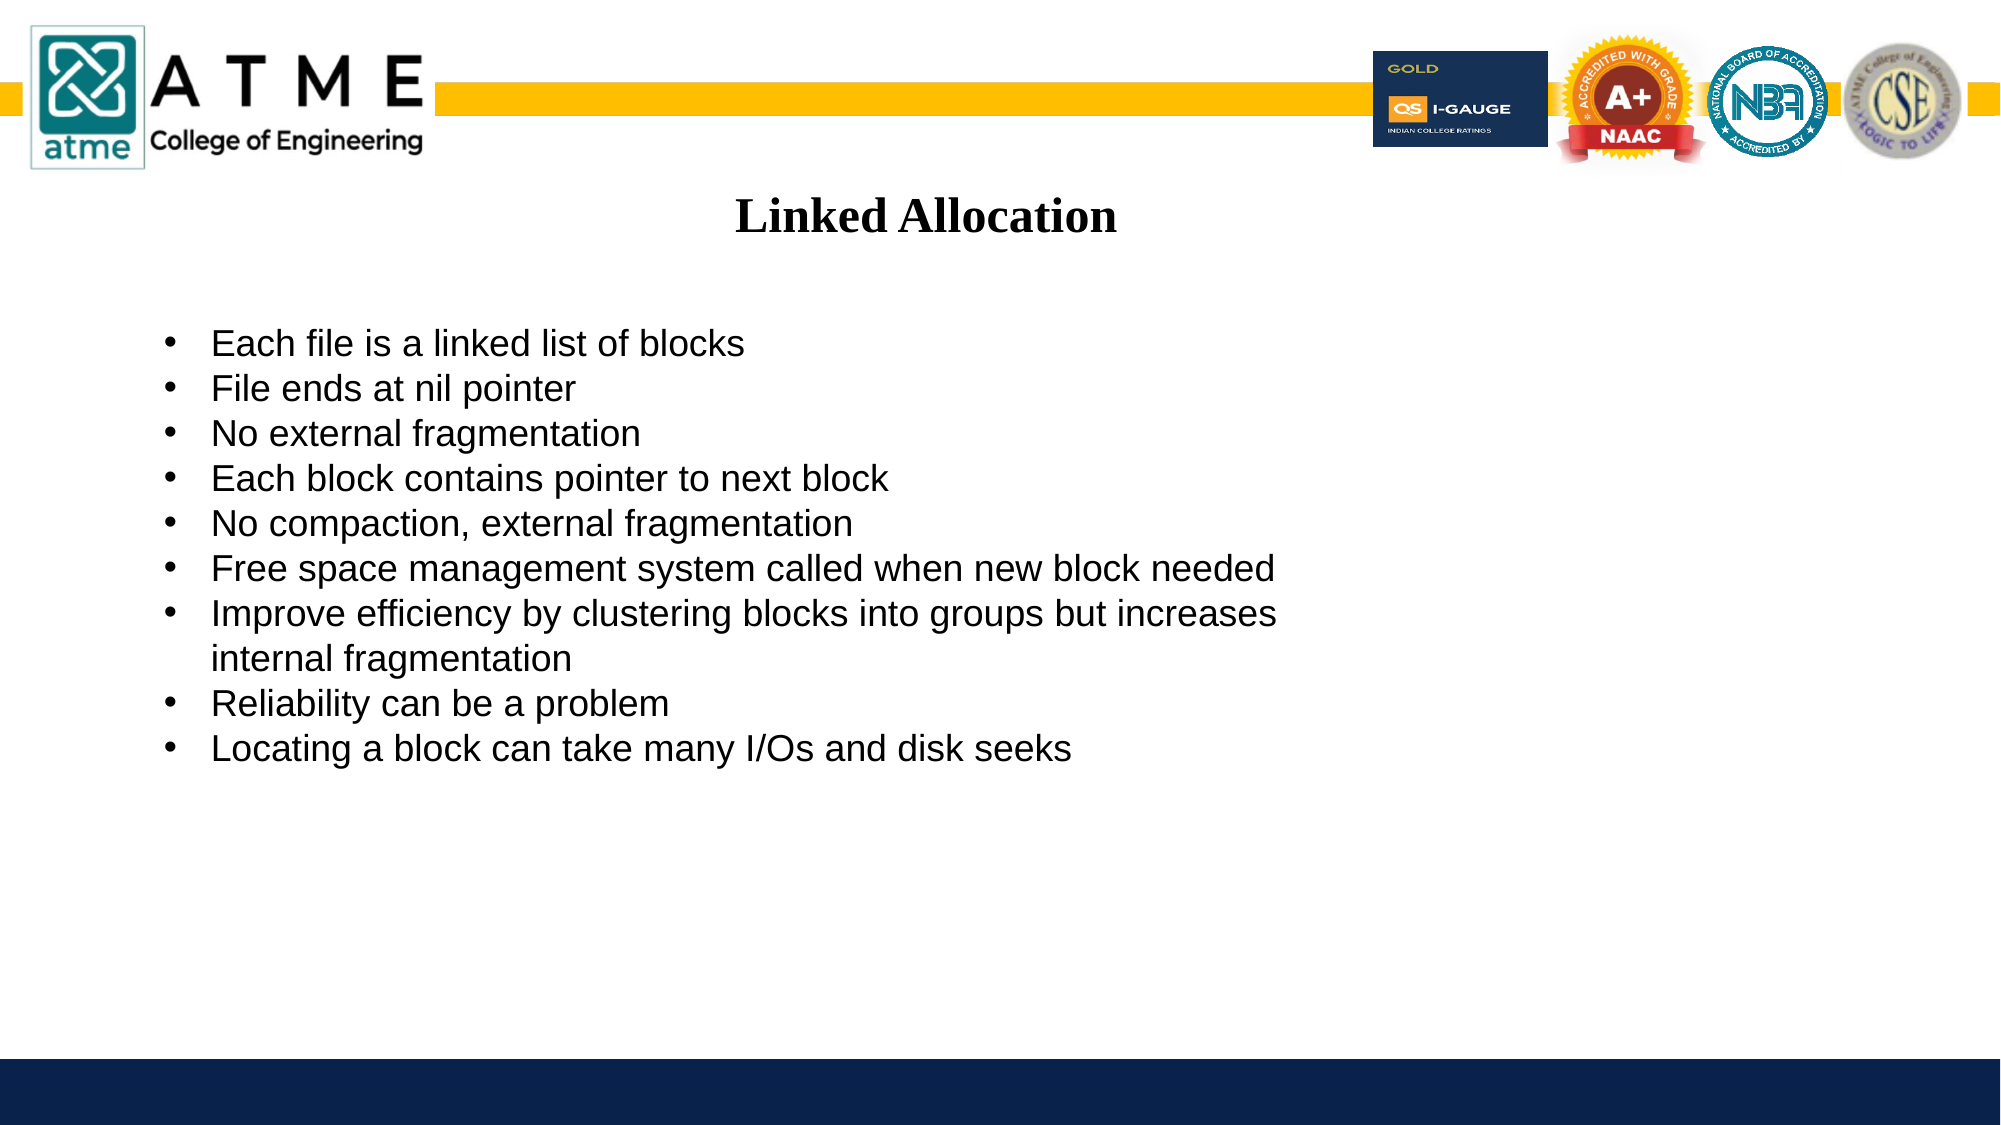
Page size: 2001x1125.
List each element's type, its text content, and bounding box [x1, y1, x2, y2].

list Each file is a linked list of blocks File ends at nil pointer No external fragmentation Each block contains pointer to next block No compaction, external fragmentation Free space management system called when new block needed Improve efficiency by clustering blocks into groups but increases internal fragmentation Reliability can be a problem Locating a block can take many I/Os and disk seeks [149, 311, 1351, 1072]
picture [22, 15, 435, 178]
picture [0, 1059, 2001, 1125]
title Linked Allocation [720, 174, 2000, 270]
picture [1373, 20, 1828, 174]
picture [1840, 26, 1968, 174]
